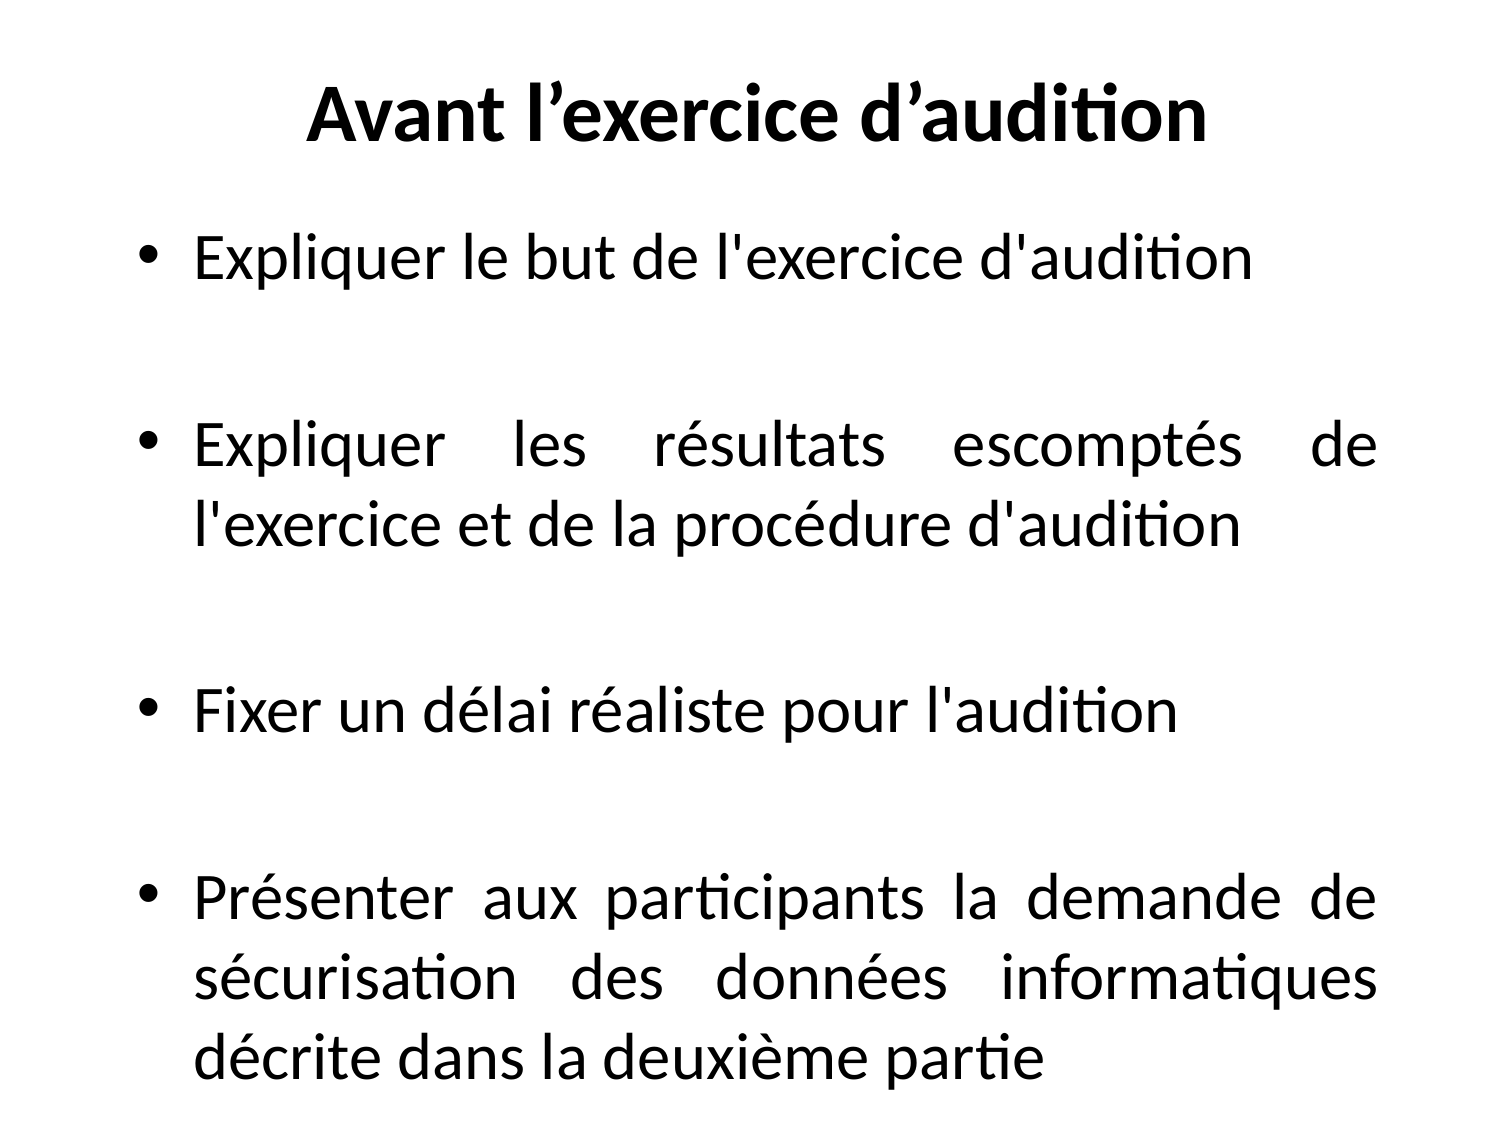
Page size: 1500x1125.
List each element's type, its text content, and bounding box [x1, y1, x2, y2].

text_box Avant l’exercice d’audition [83, 51, 1433, 239]
text_box Expliquer le but de l'exercice d'audition Expliquer les résultats escomptés de l'exercice et de la procédure d'audition Fixer un délai réaliste pour l'audition Présenter aux participants la demande de sécurisation des données informatiques décrite dans la deuxième partie [122, 239, 1394, 1125]
